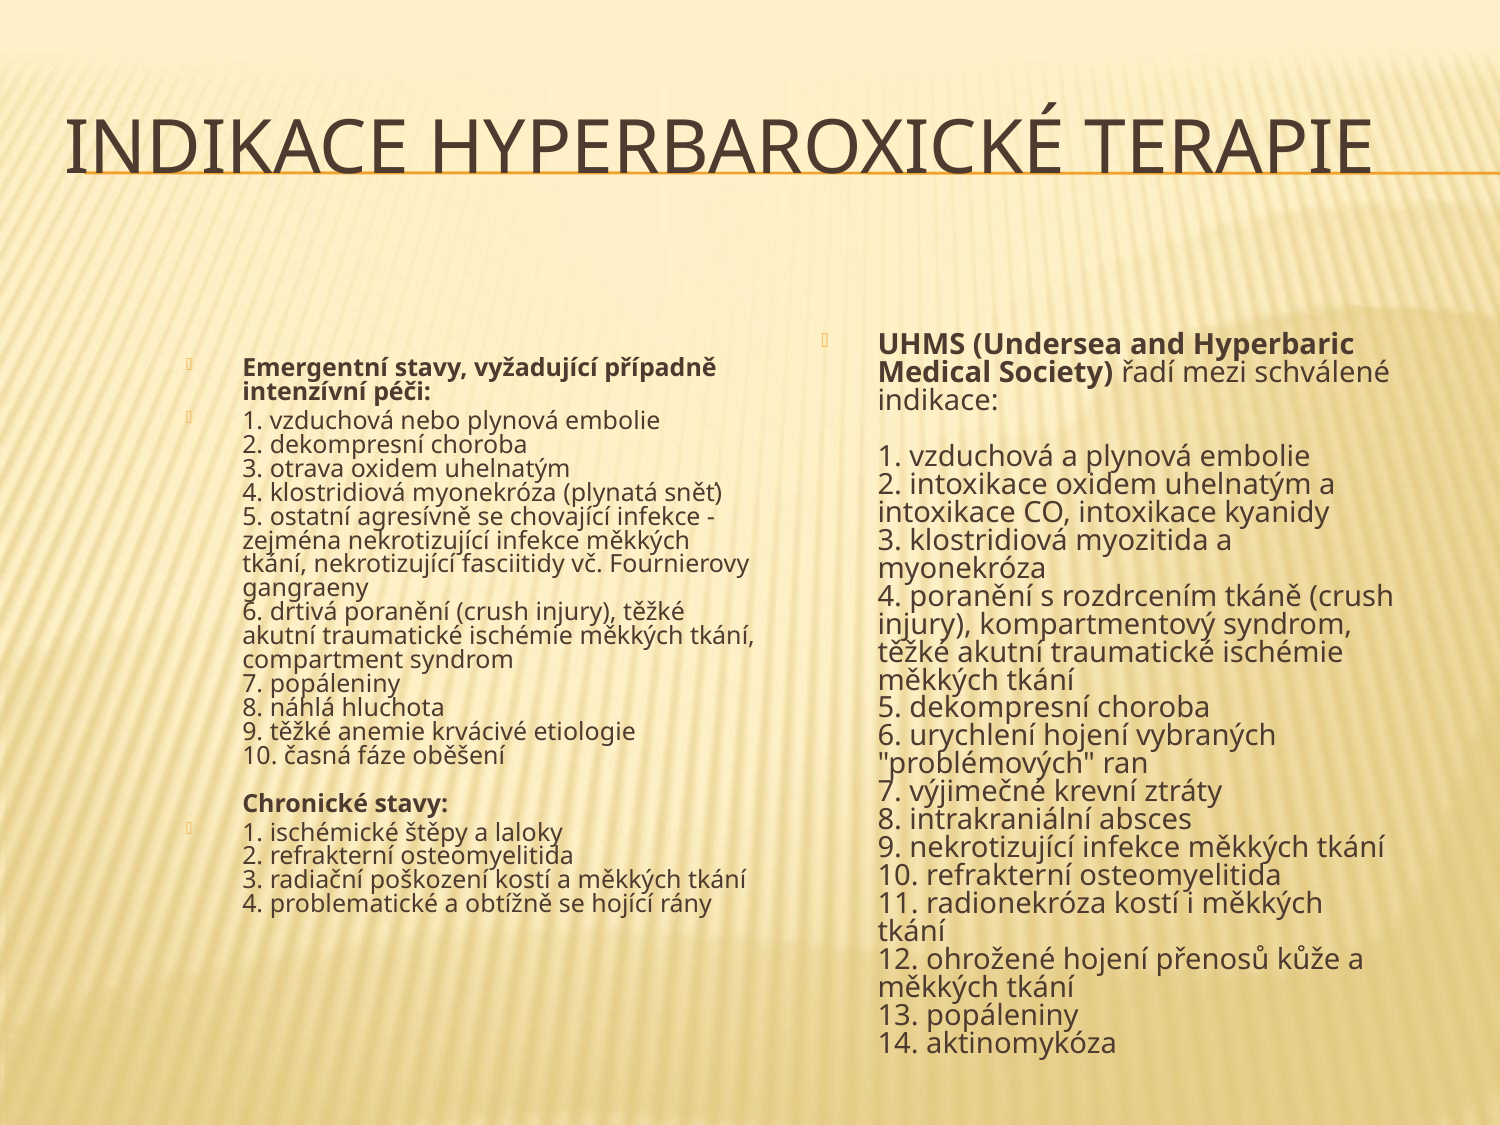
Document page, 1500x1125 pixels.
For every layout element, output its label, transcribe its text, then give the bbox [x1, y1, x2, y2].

title Indikace hyperbaroxické terapie [49, 75, 1475, 213]
list UHMS (Undersea and Hyperbaric Medical Society) řadí mezi schválené indikace: 1. vzduchová a plynová embolie 2. intoxikace oxidem uhelnatým a intoxikace CO, intoxikace kyanidy 3. klostridiová myozitida a myonekróza 4. poranění s rozdrcením tkáně (crush injury), kompartmentový syndrom, těžké akutní traumatické ischémie měkkých tkání 5. dekompresní choroba 6. urychlení hojení vybraných "problémových" ran 7. výjimečné krevní ztráty 8. intrakraniální absces 9. nekrotizující infekce měkkých tkání 10. refrakterní osteomyelitida 11. radionekróza kostí i měkkých tkání 12. ohrožené hojení přenosů kůže a měkkých tkání 13. popáleniny 14. aktinomykóza [806, 324, 1413, 1125]
picture [0, 0, 1500, 1125]
list Emergentní stavy, vyžadující případně intenzívní péči: 1. vzduchová nebo plynová embolie 2. dekompresní choroba 3. otrava oxidem uhelnatým 4. klostridiová myonekróza (plynatá sněť) 5. ostatní agresívně se chovající infekce - zejména nekrotizující infekce měkkých tkání, nekrotizující fasciitidy vč. Fournierovy gangraeny 6. drtivá poranění (crush injury), těžké akutní traumatické ischémie měkkých tkání, compartment syndrom 7. popáleniny 8. náhlá hluchota 9. těžké anemie krvácivé etiologie 10. časná fáze oběšení Chronické stavy: 1. ischémické štěpy a laloky 2. refrakterní osteomyelitida 3. radiační poškození kostí a měkkých tkání 4. problematické a obtížně se hojící rány [171, 350, 778, 1125]
